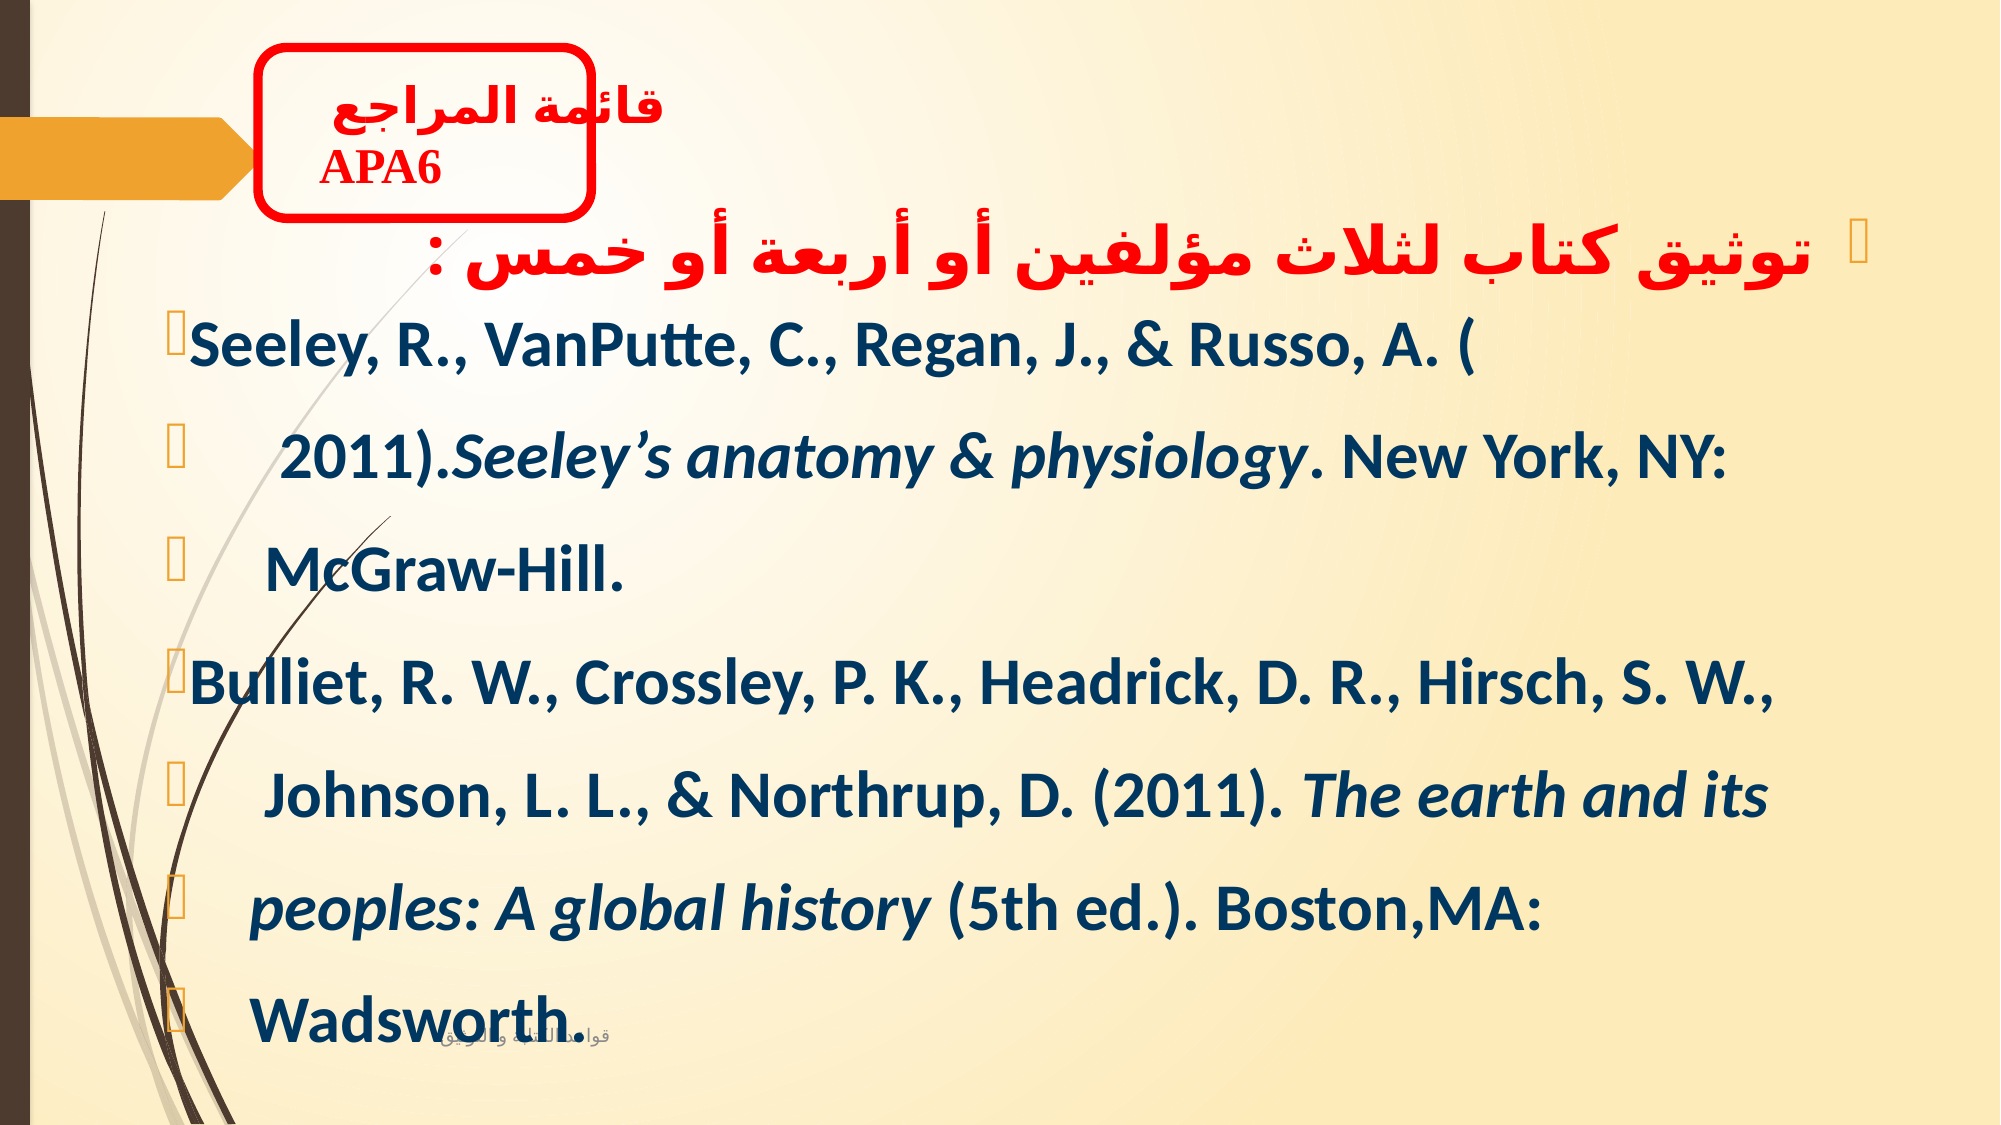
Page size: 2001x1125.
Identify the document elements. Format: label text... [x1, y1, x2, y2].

text_box [256, 46, 593, 220]
list توثيق كتاب لثلاث مؤلفين أو أربعة أو خمس : Seeley, R., VanPutte, C., Regan, J., & Russo, A. ( 2011).Seeley’s anatomy & physiology. New York, NY: McGraw-Hill. Bulliet, R. W., Crossley, P. K., Headrick, D. R., Hirsch, S. W., Johnson, L. L., & Northrup, D. (2011). The earth and its peoples: A global history (5th ed.). Boston,MA: Wadsworth. [150, 200, 1888, 970]
footer قواعد الكتابة و التوثيق [424, 1006, 1675, 1067]
title قائمة المراجع APA6 [591, 65, 1888, 200]
